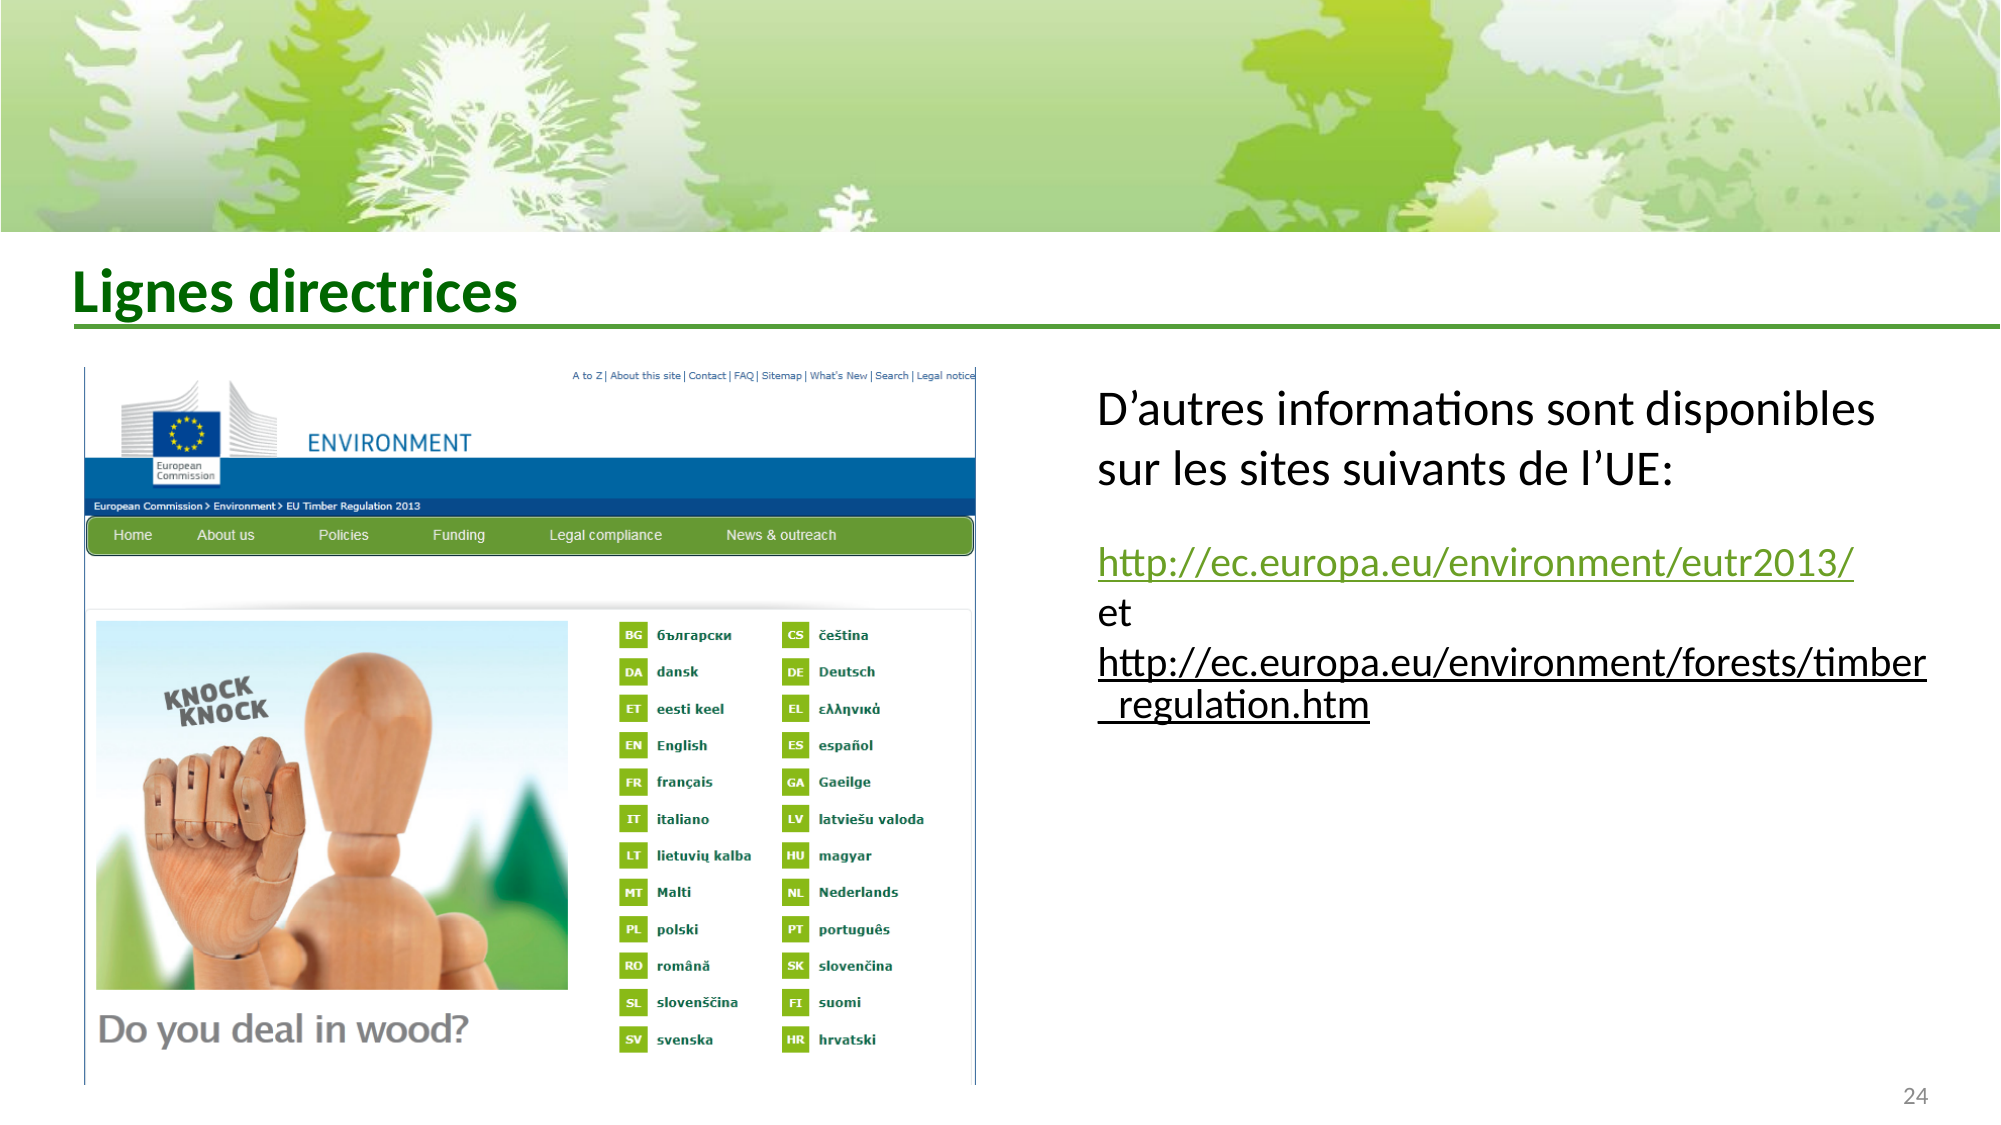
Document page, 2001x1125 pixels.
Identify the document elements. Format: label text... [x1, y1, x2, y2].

title Lignes directrices [57, 198, 1408, 386]
picture [0, 0, 2000, 232]
text_box D’autres informations sont disponibles sur les sites suivants de l’UE: http://ec.europa.eu/environment/eutr2013/ et http://ec.europa.eu/environment/forests/timber_regulation.htm [1082, 367, 1962, 743]
slide_number 24 [1493, 1065, 1944, 1125]
picture [73, 367, 983, 1085]
